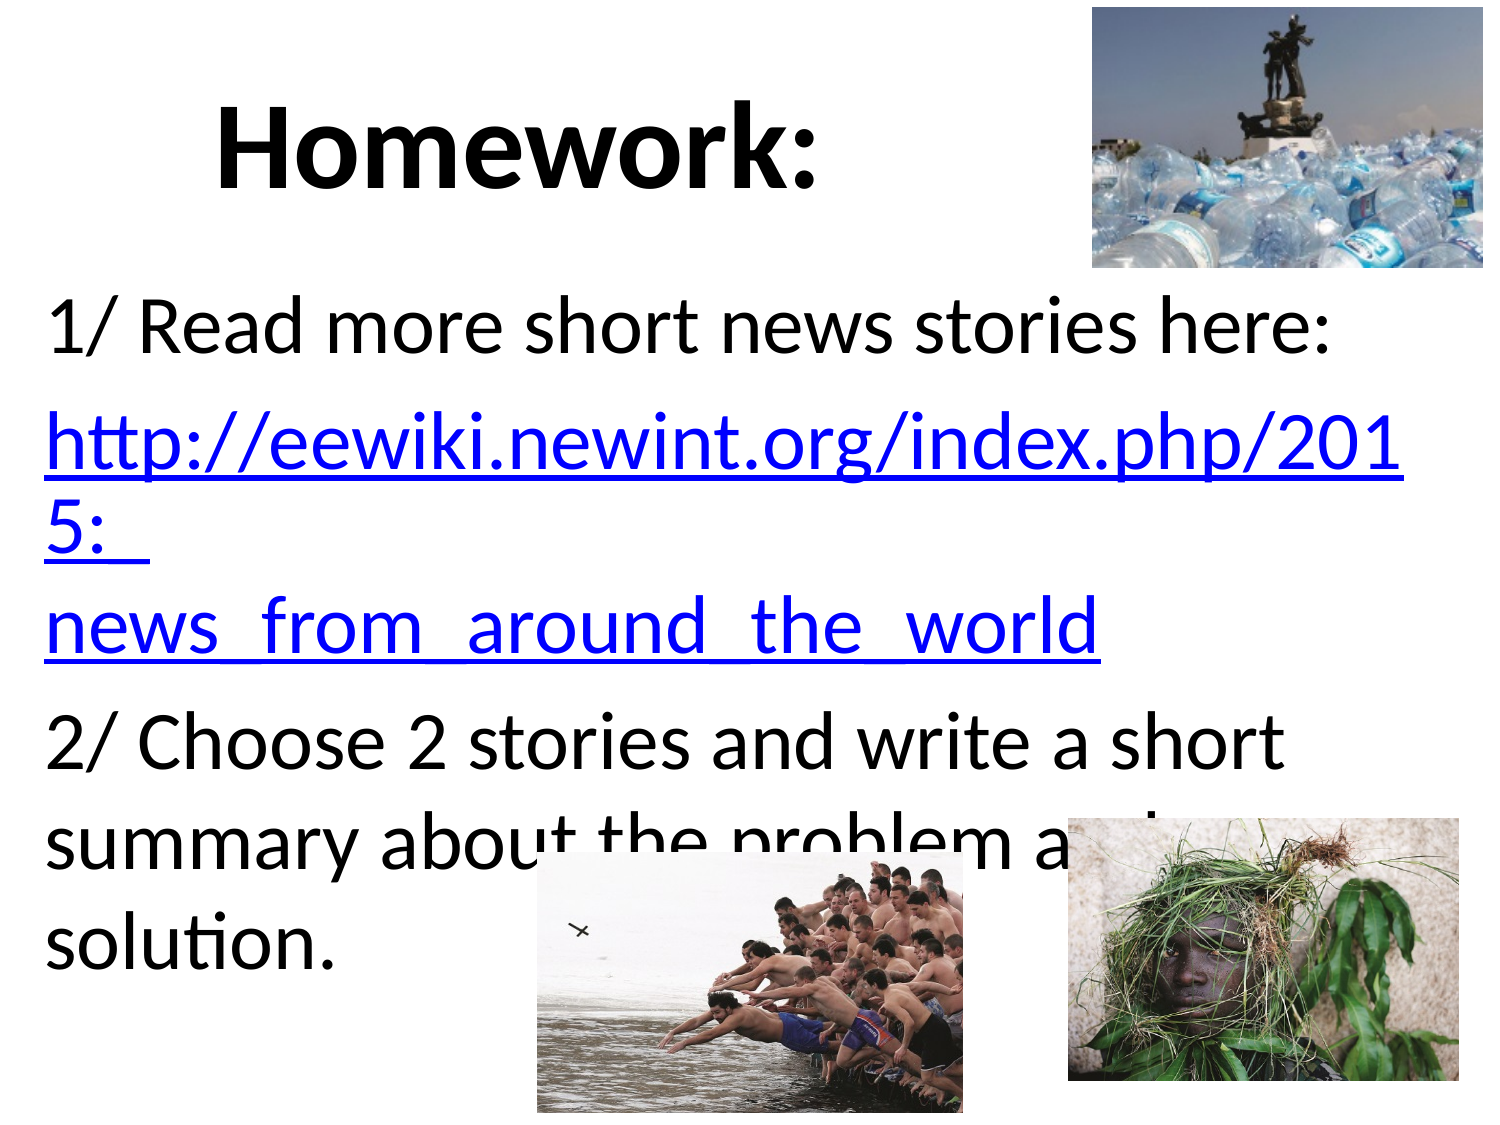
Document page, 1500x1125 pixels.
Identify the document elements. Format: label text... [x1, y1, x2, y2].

picture [537, 851, 963, 1113]
picture [1068, 818, 1459, 1081]
picture [1092, 7, 1484, 268]
title Homework: [75, 45, 963, 233]
list 1/ Read more short news stories here: http://eewiki.newint.org/index.php/2015:_news_from_around_the_world 2/ Choose 2 stories and write a short summary about the problem and solution. [29, 262, 1425, 1005]
